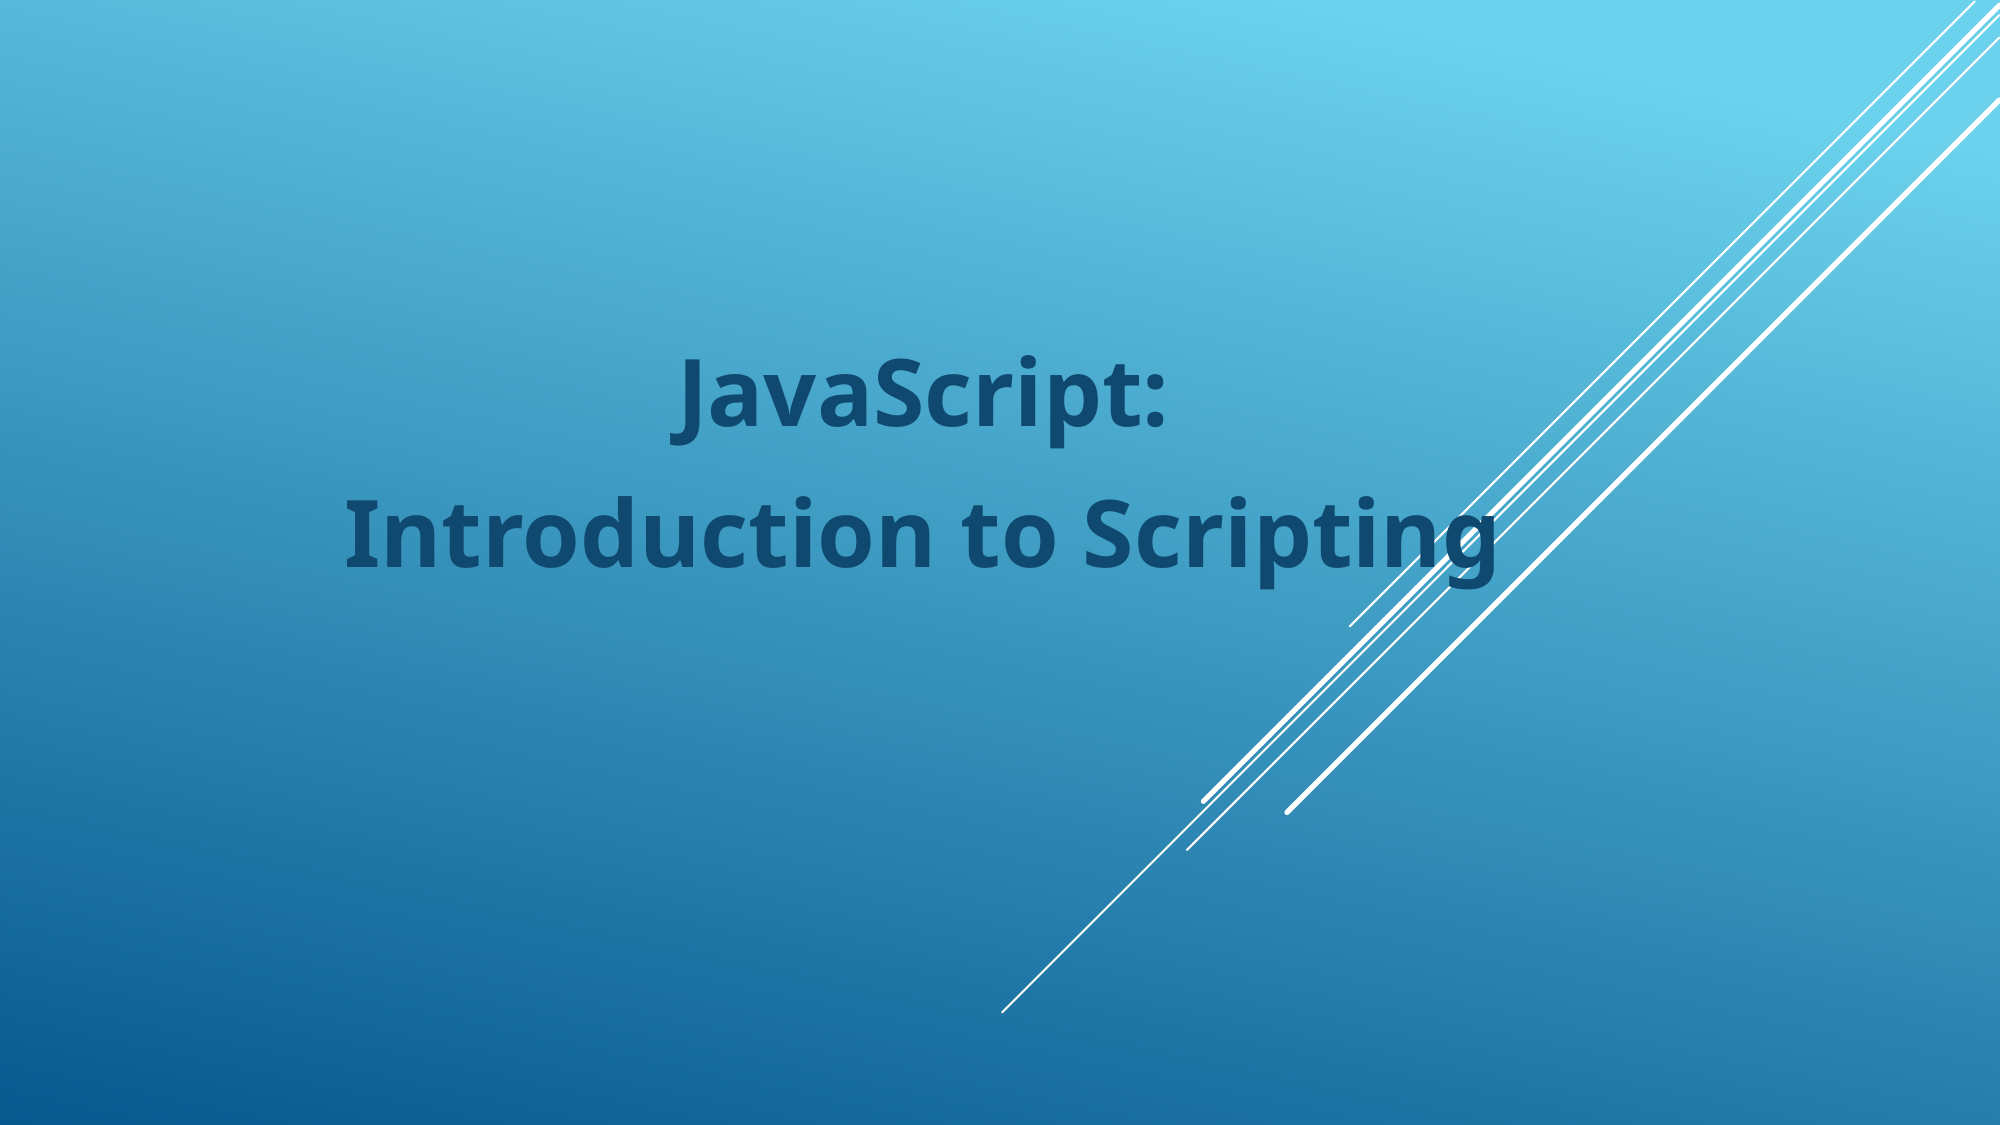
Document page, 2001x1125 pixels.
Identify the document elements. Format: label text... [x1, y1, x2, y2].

text_box JavaScript: Introduction to Scripting [324, 325, 1546, 626]
